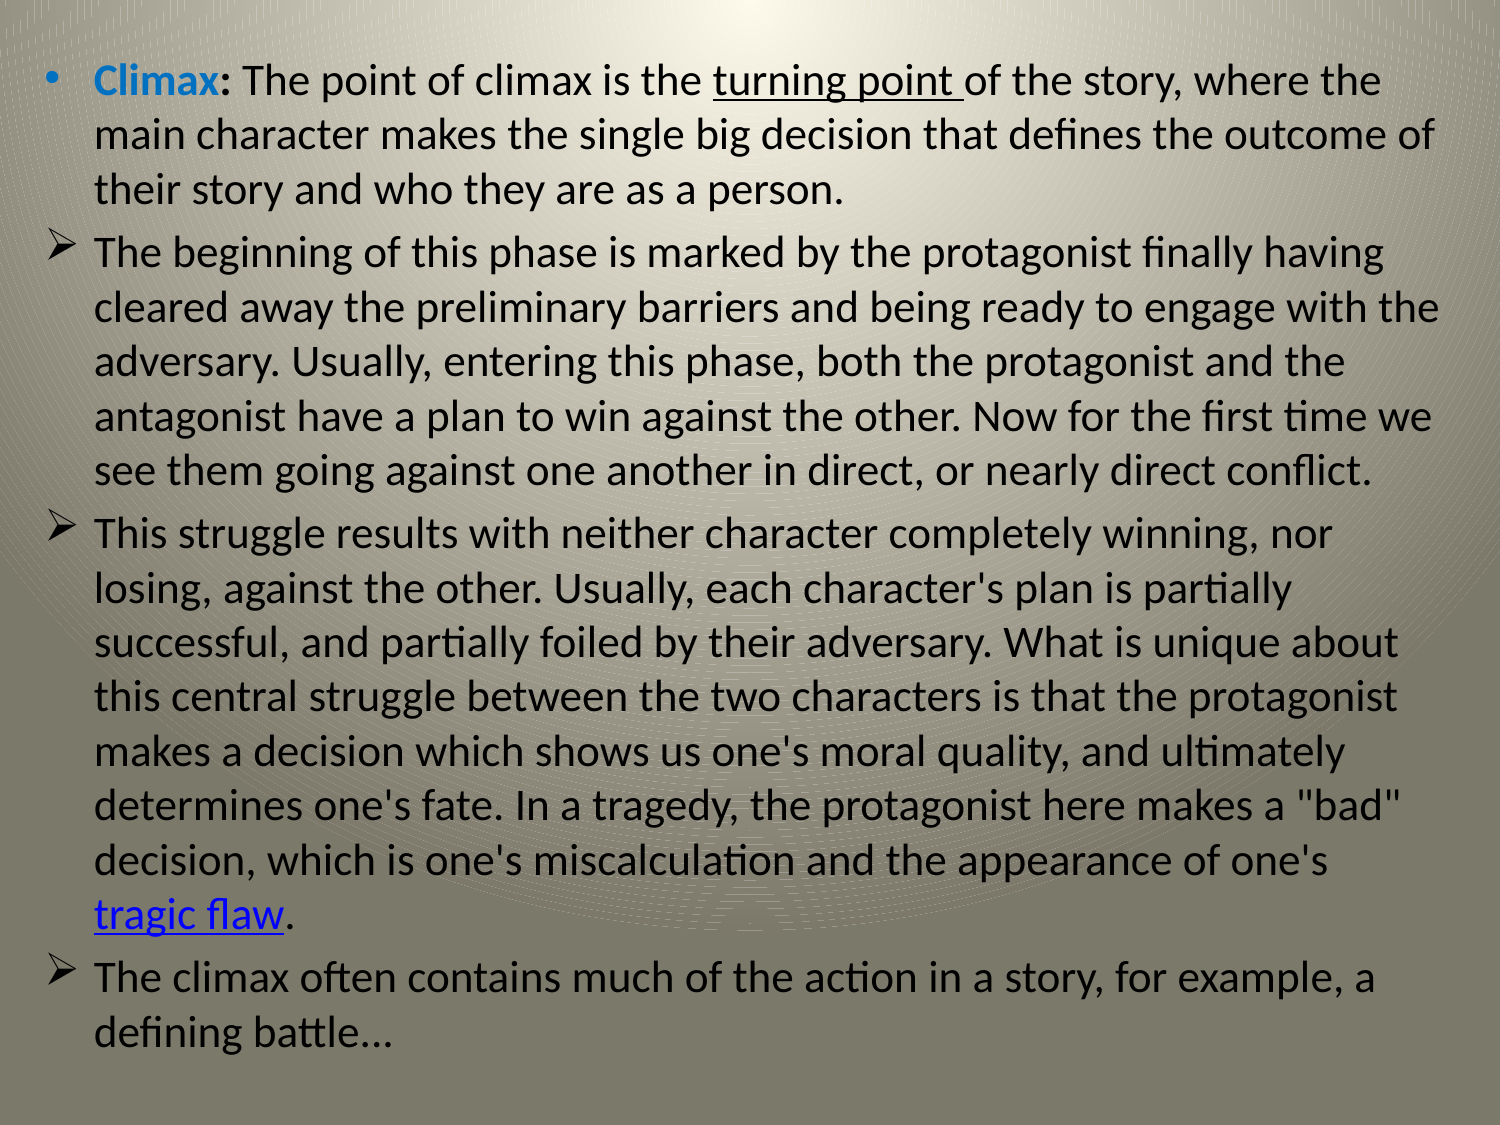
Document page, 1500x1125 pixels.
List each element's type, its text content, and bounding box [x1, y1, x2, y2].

list Climax: The point of climax is the turning point of the story, where the main character makes the single big decision that defines the outcome of their story and who they are as a person. The beginning of this phase is marked by the protagonist finally having cleared away the preliminary barriers and being ready to engage with the adversary. Usually, entering this phase, both the protagonist and the antagonist have a plan to win against the other. Now for the first time we see them going against one another in direct, or nearly direct conflict. This struggle results with neither character completely winning, nor losing, against the other. Usually, each character's plan is partially successful, and partially foiled by their adversary. What is unique about this central struggle between the two characters is that the protagonist makes a decision which shows us one's moral quality, and ultimately determines one's fate. In a tragedy, the protagonist here makes a "bad" decision, which is one's miscalculation and the appearance of one's tragic flaw. The climax often contains much of the action in a story, for example, a defining battle... [29, 42, 1471, 1125]
